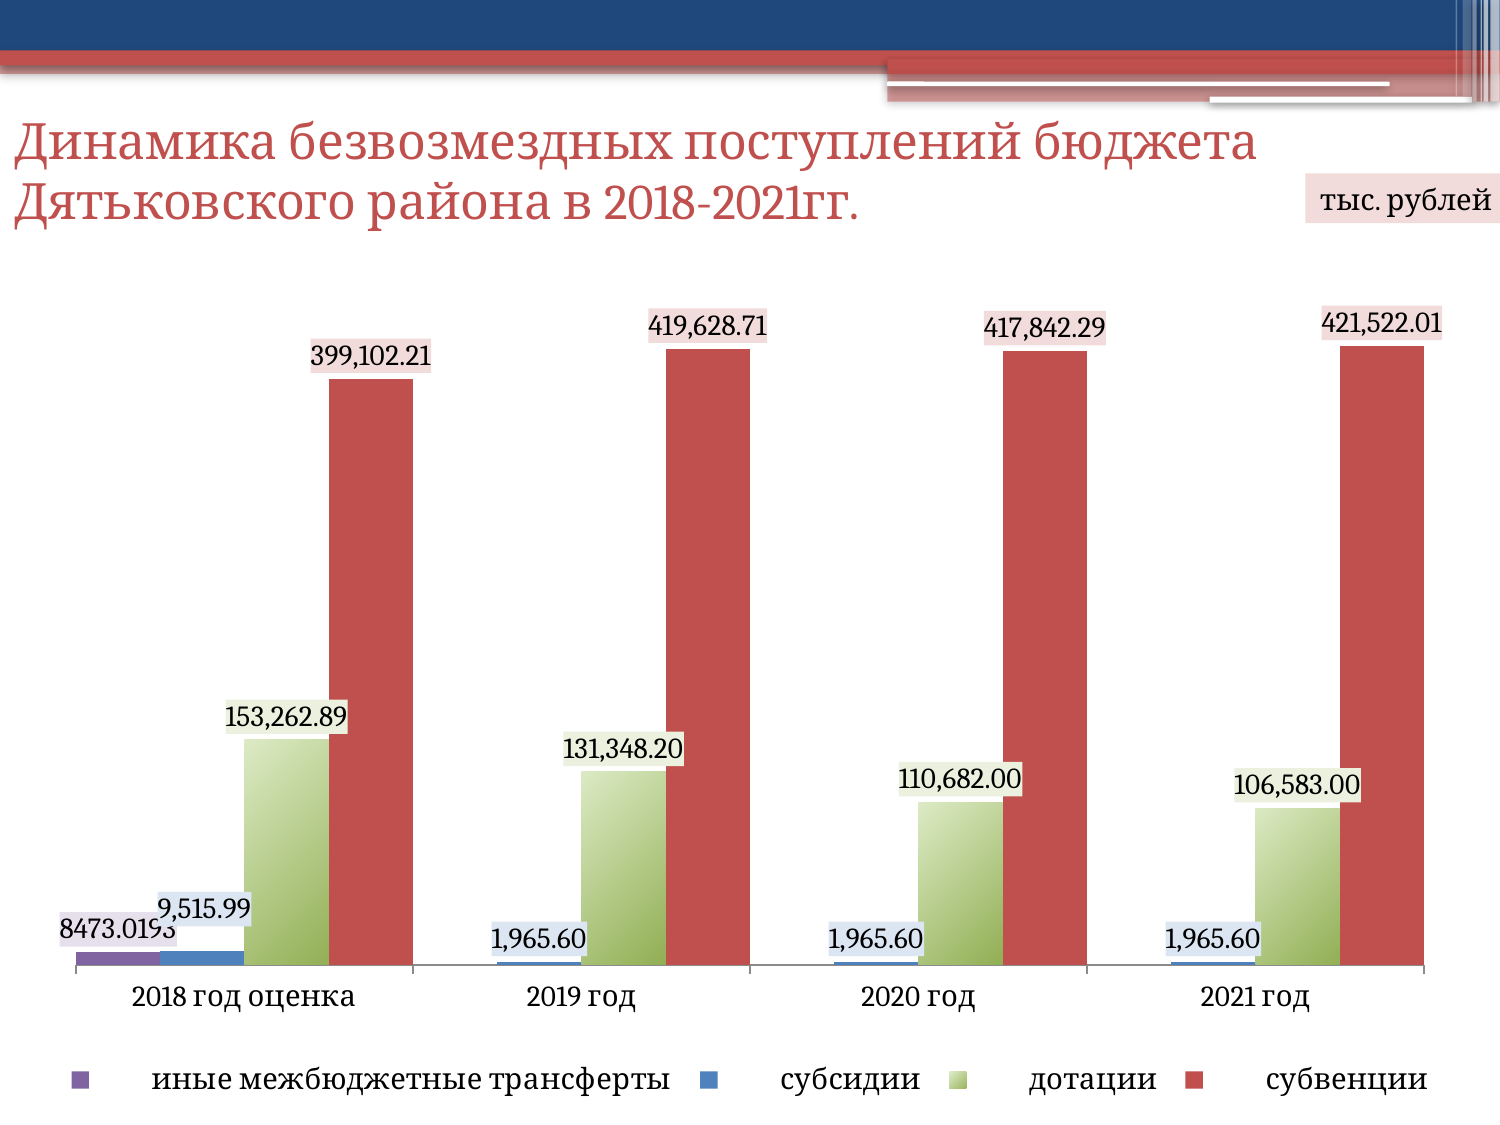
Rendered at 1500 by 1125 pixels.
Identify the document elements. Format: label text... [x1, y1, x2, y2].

chart [52, 290, 1448, 1125]
title Динамика безвозмездных поступлений бюджета Дятьковского района в 2018-2021гг. [0, 101, 1313, 224]
text_box тыс. рублей [1305, 173, 1500, 224]
